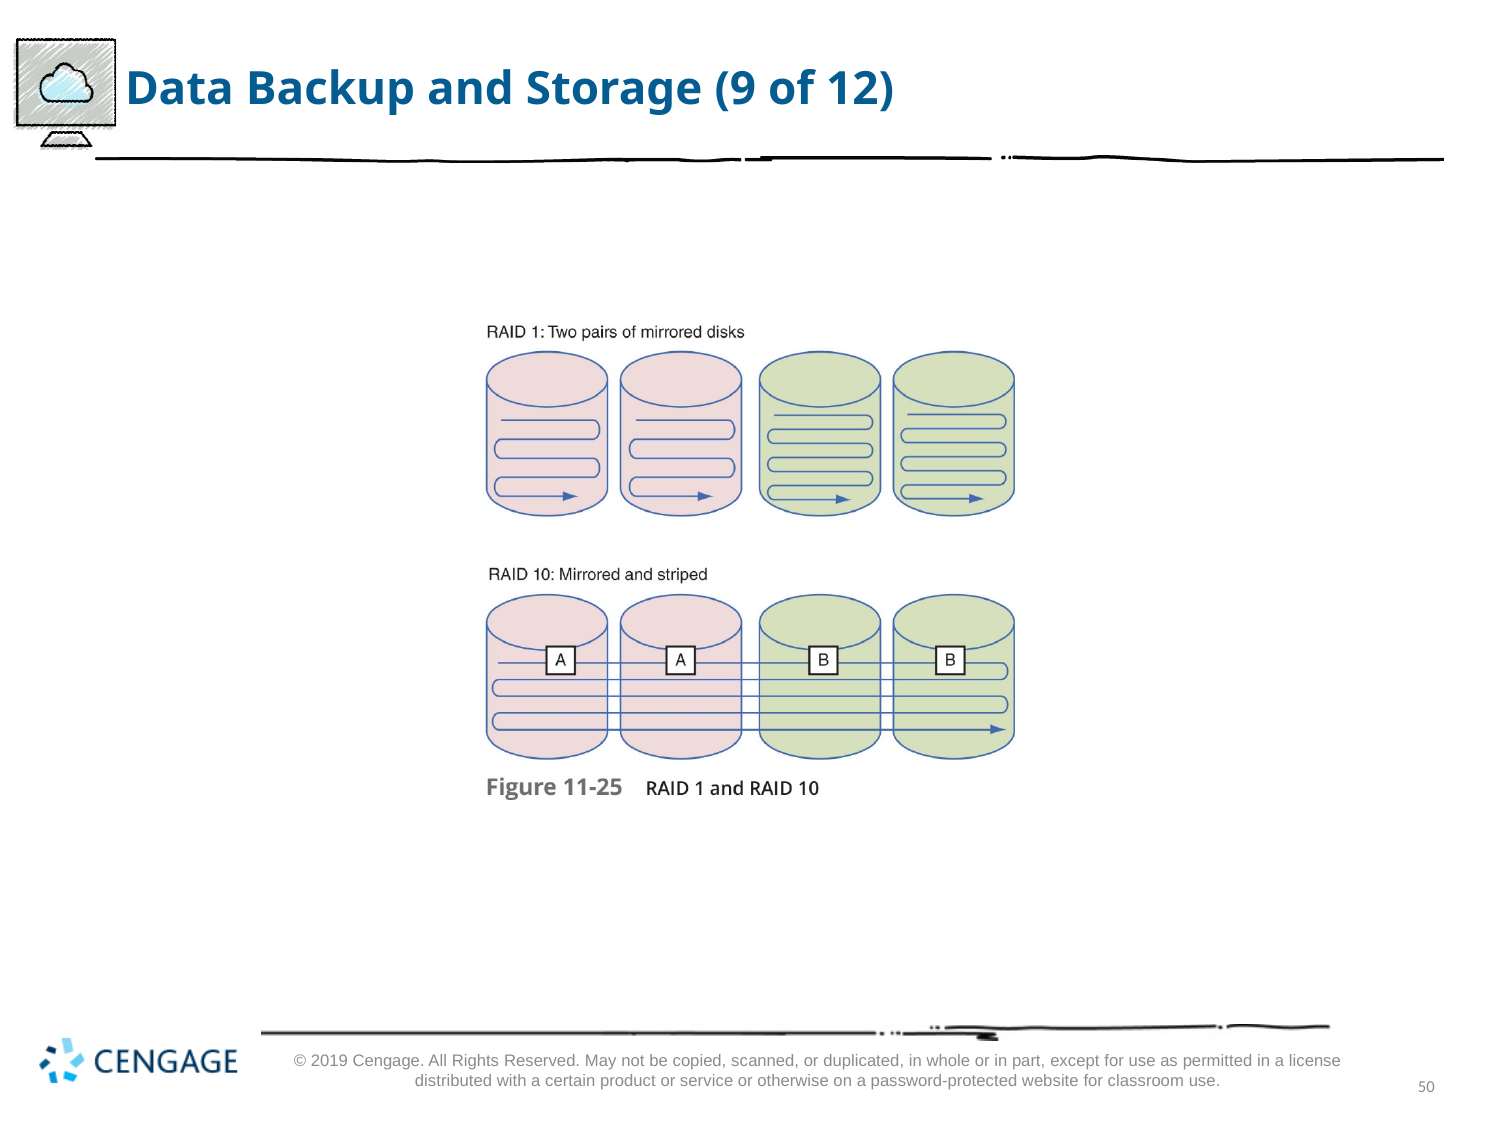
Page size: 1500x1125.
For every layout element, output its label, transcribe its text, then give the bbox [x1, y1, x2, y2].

picture [13, 36, 117, 151]
picture [261, 1024, 1331, 1041]
picture [482, 323, 1018, 802]
footer © 2019 Cengage. All Rights Reserved. May not be copied, scanned, or duplicated, in whole or in part, except for use as permitted in a license distributed with a certain product or service or otherwise on a password-protected website for classroom use. [262, 1050, 1375, 1091]
picture [95, 155, 1444, 163]
title Data Backup and Storage (9 of 12) [125, 66, 1442, 116]
picture [19, 1024, 250, 1096]
